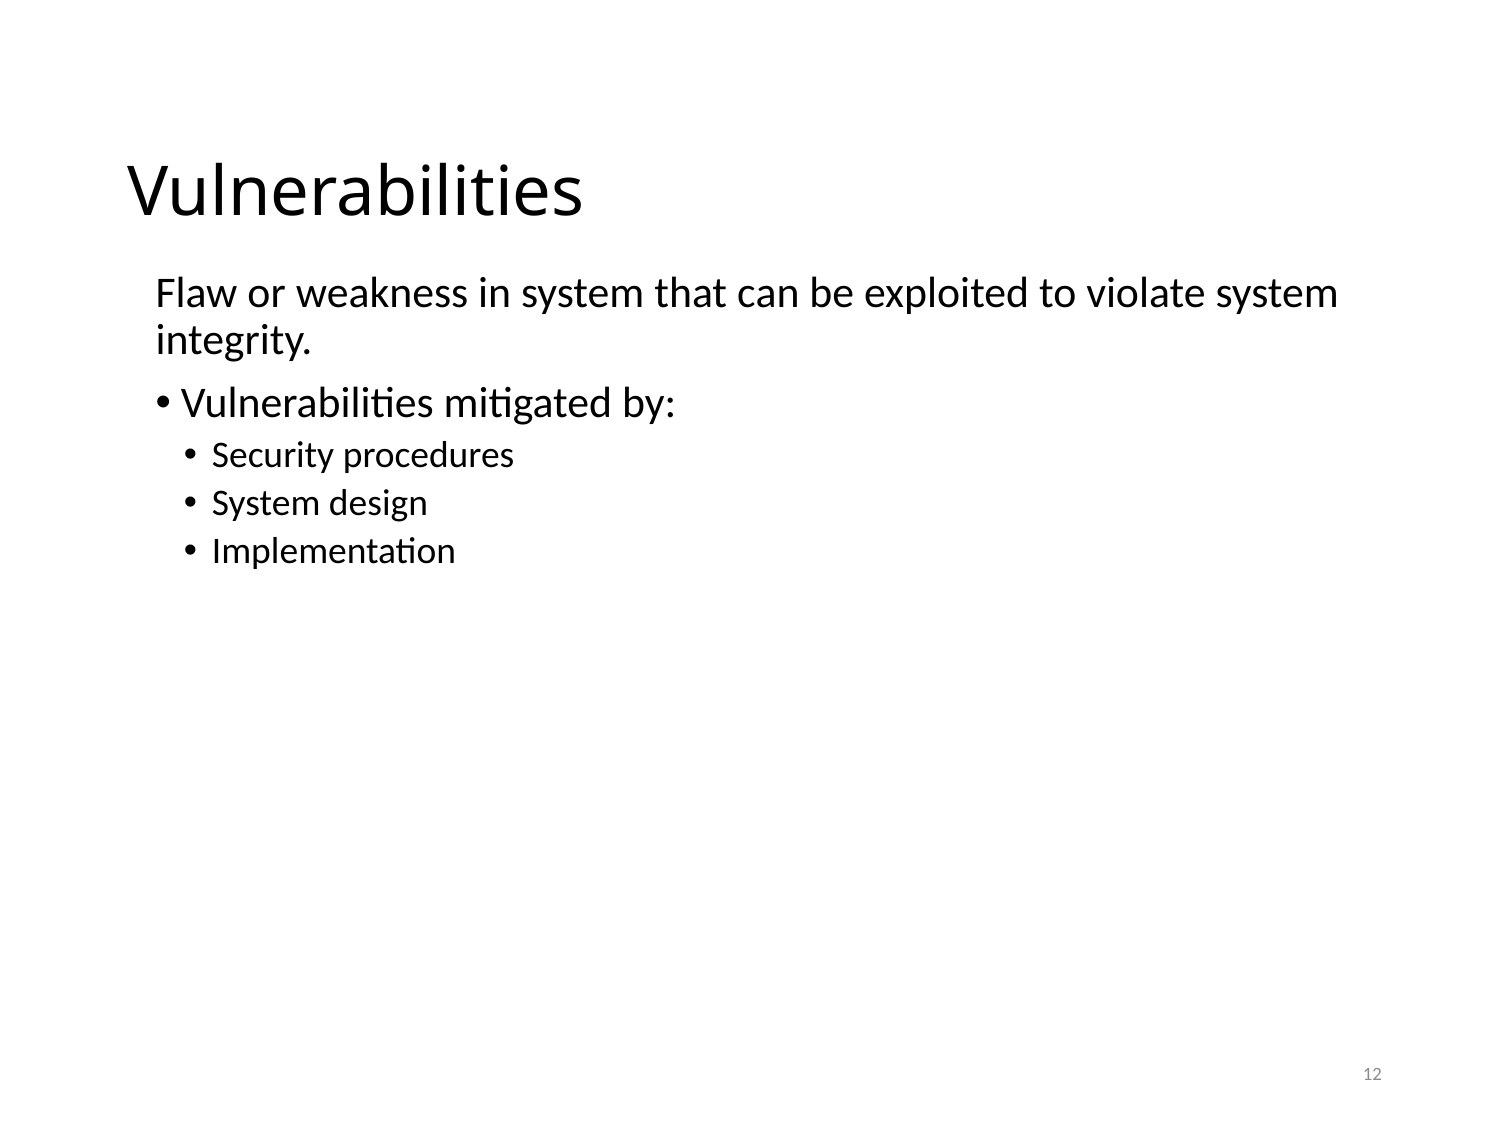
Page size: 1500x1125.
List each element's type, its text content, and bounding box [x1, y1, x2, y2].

list Flaw or weakness in system that can be exploited to violate system integrity. Vulnerabilities mitigated by: Security procedures System design Implementation [112, 262, 1388, 958]
title Vulnerabilities [112, 99, 1388, 262]
slide_number 12 [1059, 1042, 1397, 1103]
